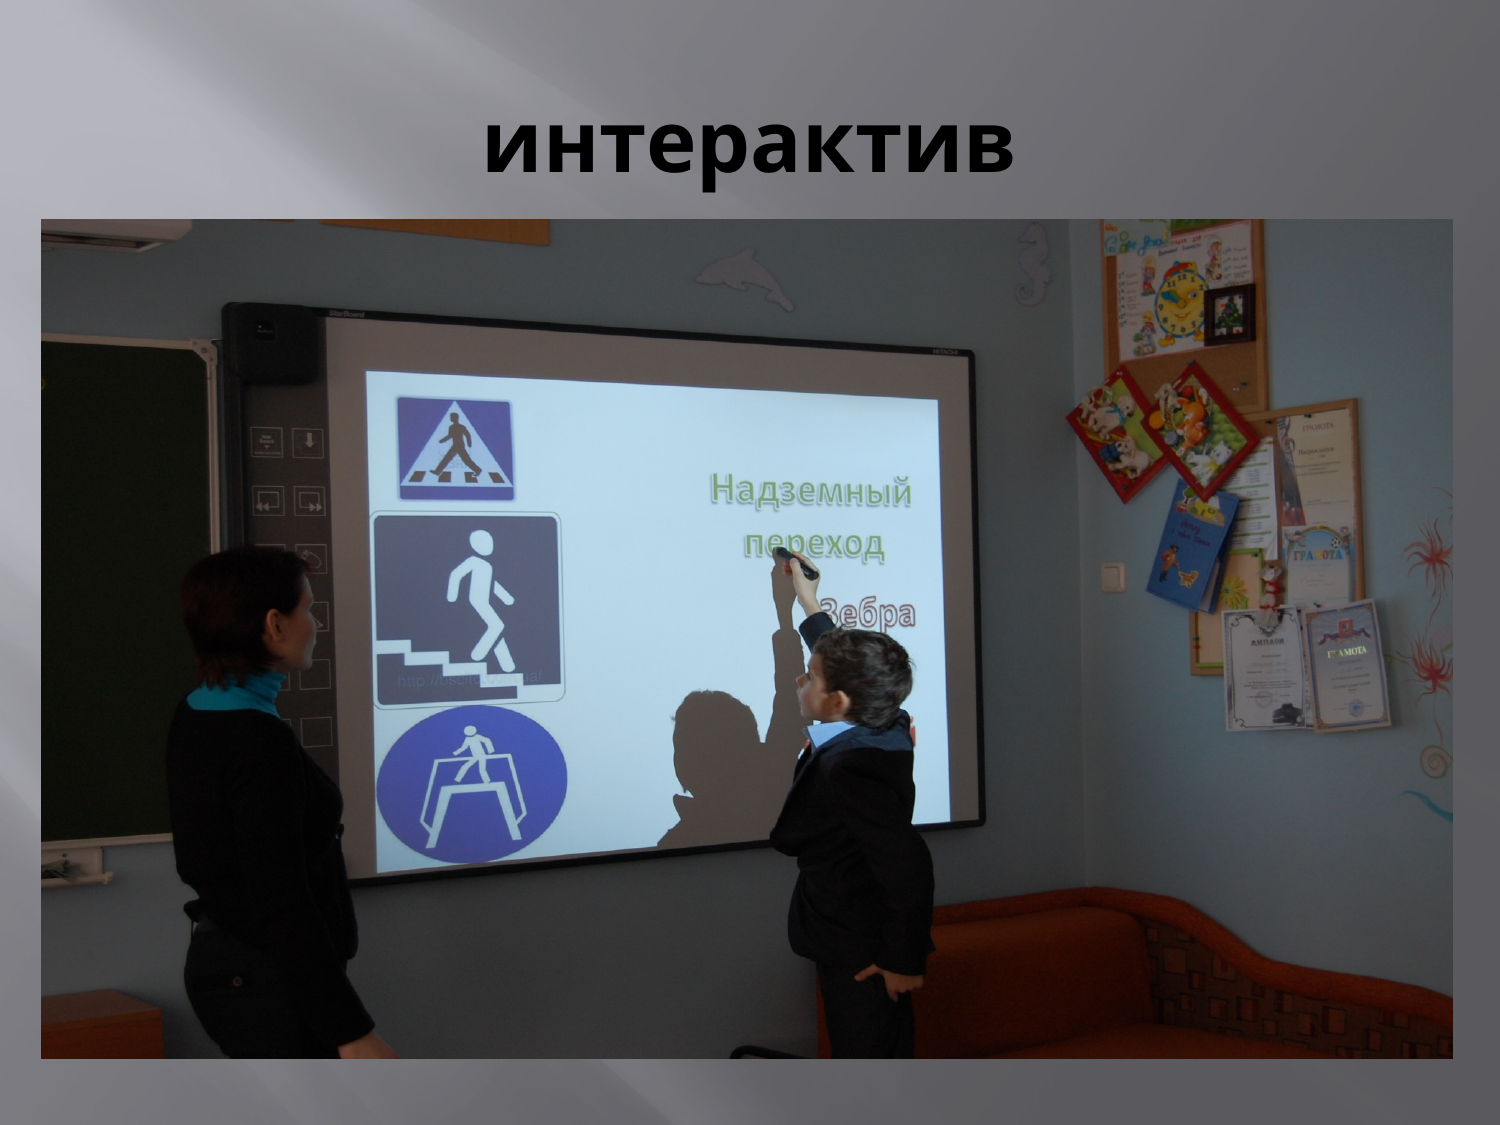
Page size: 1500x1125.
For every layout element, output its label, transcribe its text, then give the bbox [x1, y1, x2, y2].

title интерактив [75, 45, 1425, 219]
picture [40, 219, 1454, 1059]
